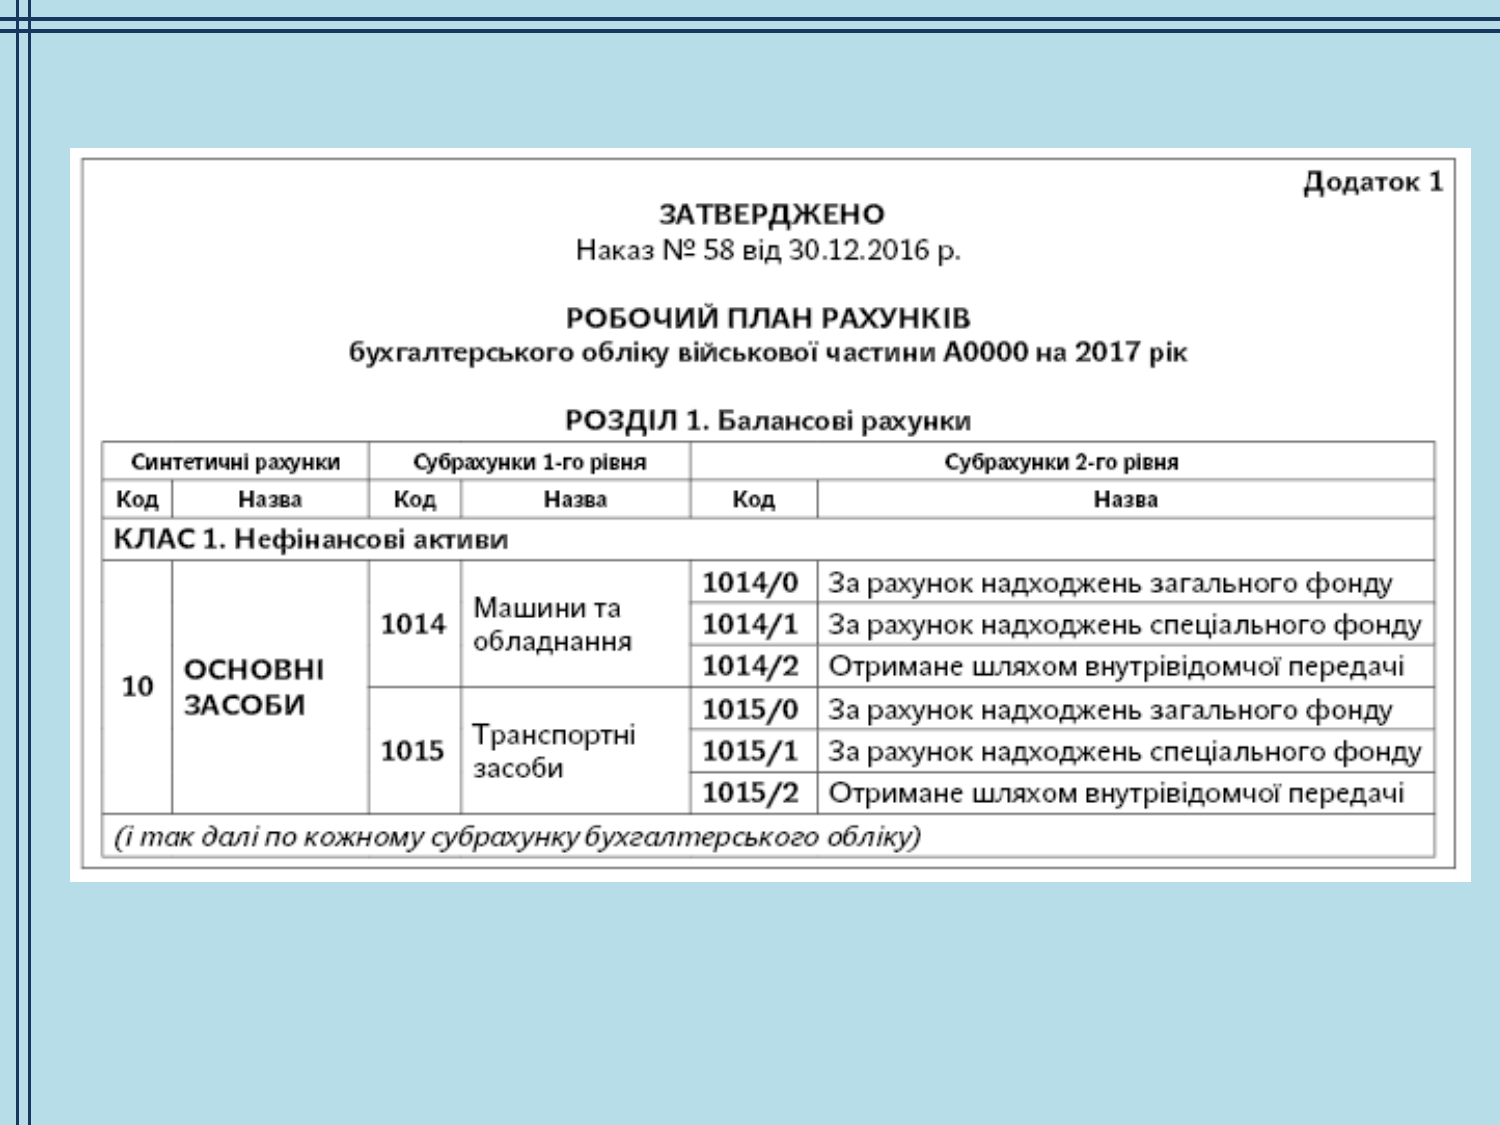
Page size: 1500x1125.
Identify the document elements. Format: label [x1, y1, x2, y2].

text_box [0, 0, 1500, 1125]
picture [69, 148, 1471, 882]
